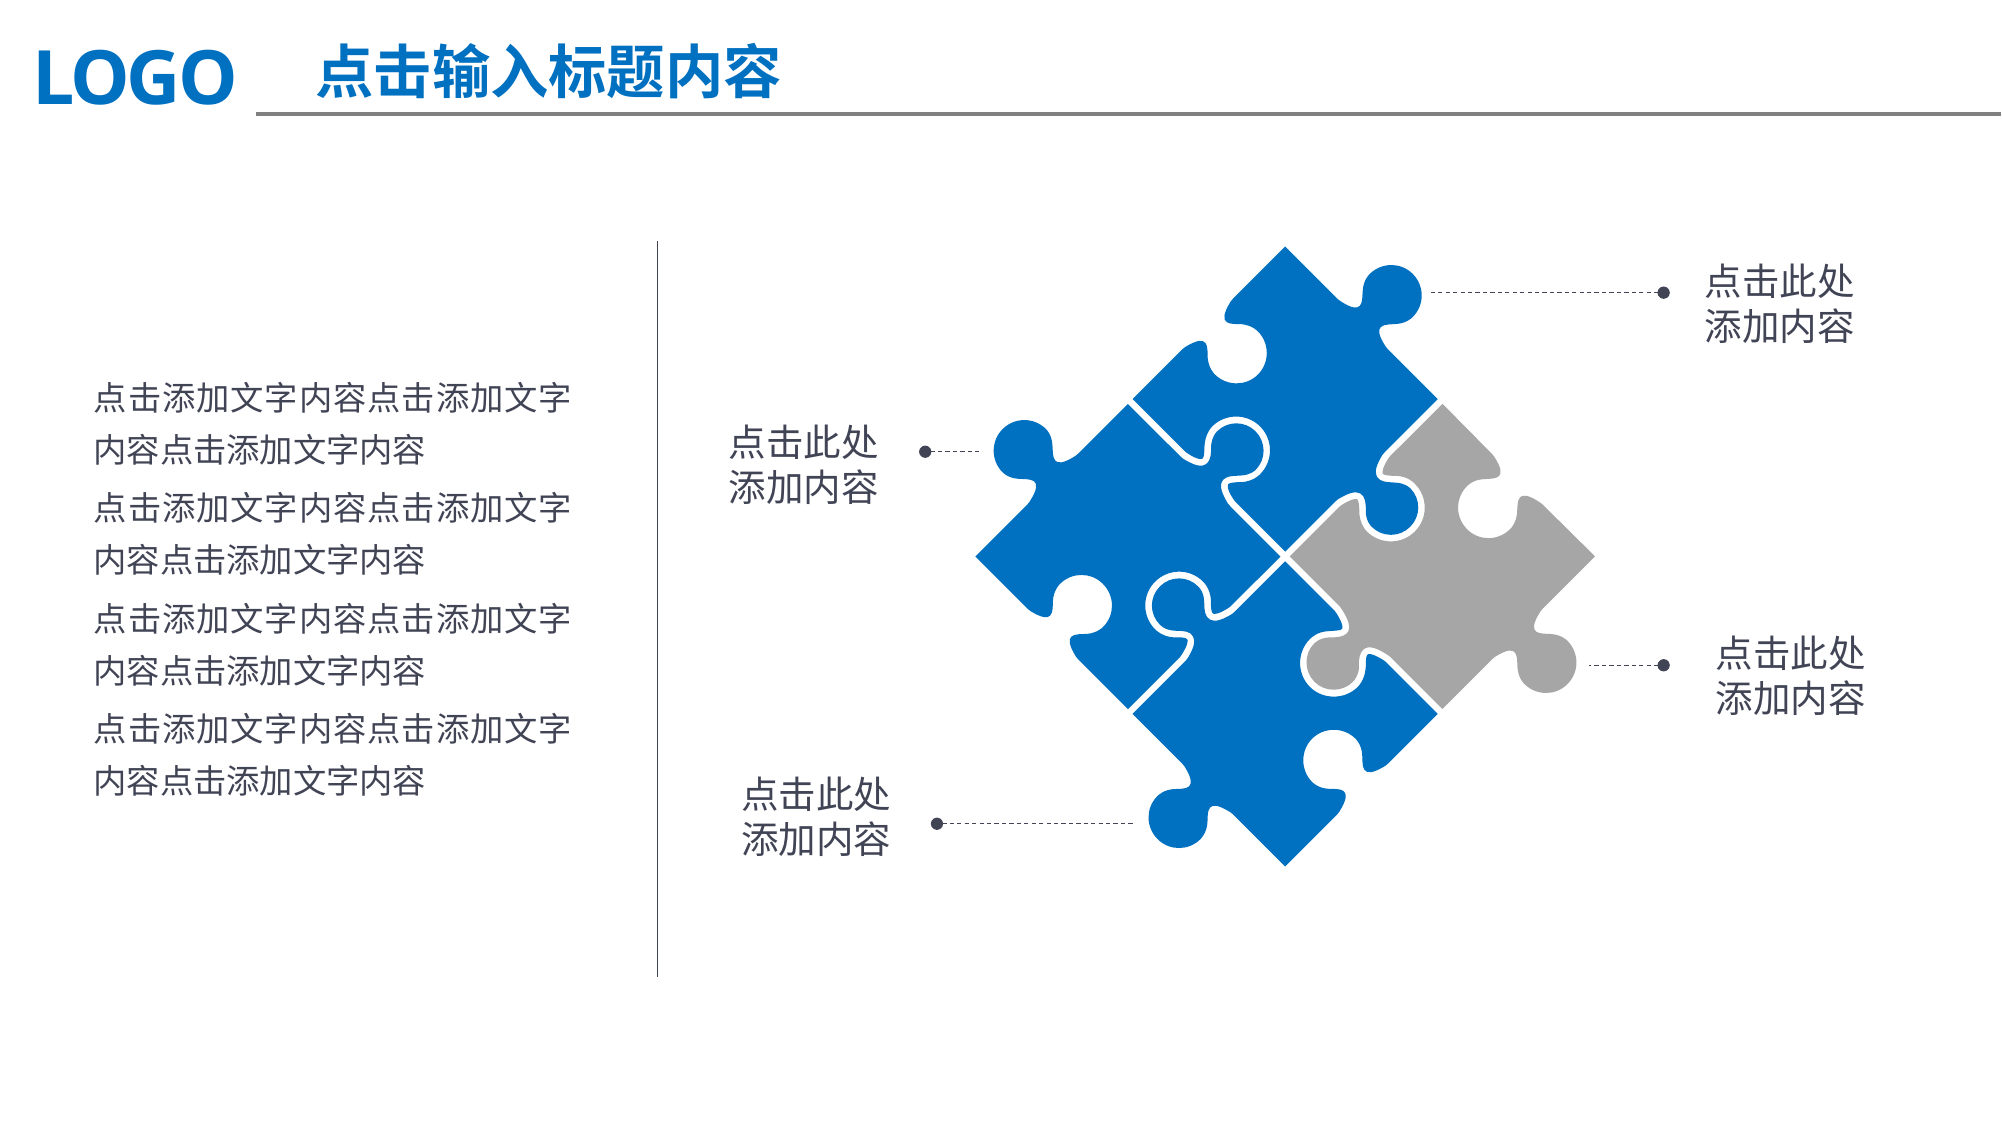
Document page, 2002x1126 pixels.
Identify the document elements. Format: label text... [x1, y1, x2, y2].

text_box 点击添加文字内容点击添加文字内容点击添加文字内容 点击添加文字内容点击添加文字内容点击添加文字内容 点击添加文字内容点击添加文字内容点击添加文字内容 点击添加文字内容点击添加文字内容点击添加文字内容 [79, 357, 588, 917]
text_box 点击此处 添加内容 [713, 411, 894, 517]
text_box 点击此处 添加内容 [1689, 250, 1870, 356]
text_box 点击输入标题内容 [278, 27, 819, 113]
text_box 点击此处 添加内容 [1700, 622, 1881, 728]
text_box [973, 401, 1283, 712]
text_box [1130, 244, 1440, 554]
text_box [1287, 401, 1598, 712]
text_box 点击此处 添加内容 [726, 763, 907, 869]
text_box [1130, 559, 1440, 869]
